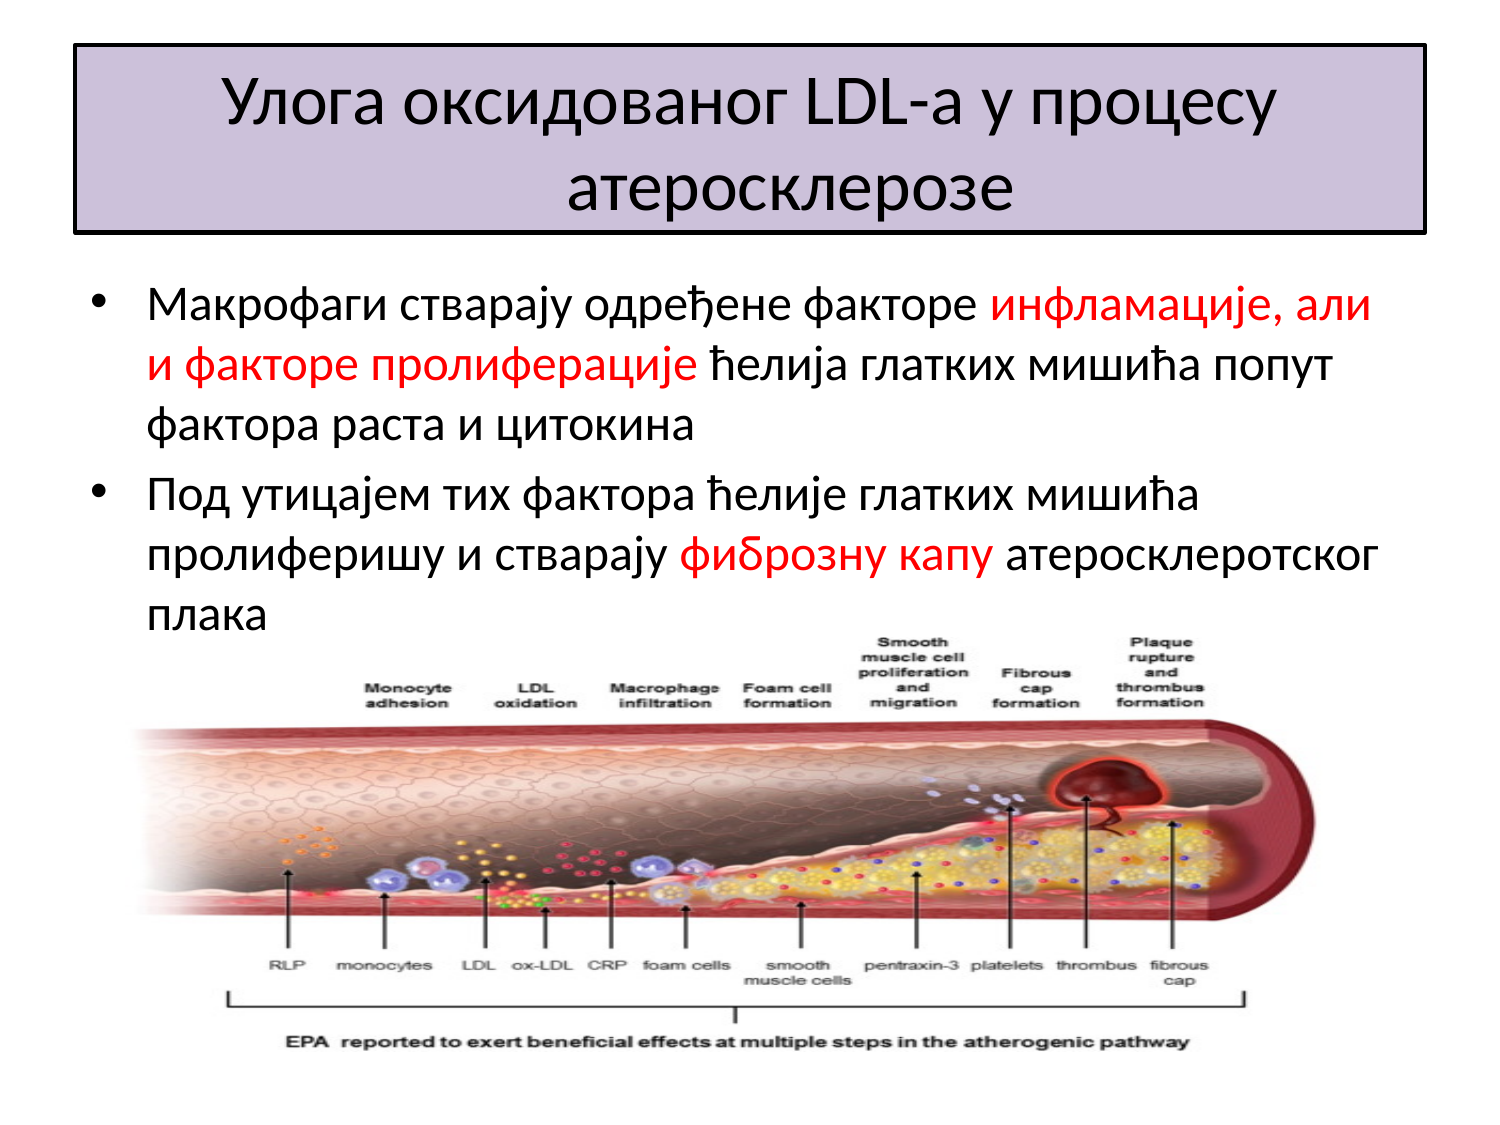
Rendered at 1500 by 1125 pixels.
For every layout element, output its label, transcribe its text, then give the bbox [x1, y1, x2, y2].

list Макрофаги стварају одређене факторе инфламације, али и факторе пролиферације ћелија глатких мишића попут фактора раста и цитокина Под утицајем тих фактора ћелије глатких мишића пролиферишу и стварају фиброзну капу атеросклеротског плака [75, 262, 1425, 1005]
title Улога оксидованог LDL-a у процесу атеросклерозе [73, 43, 1427, 235]
picture [124, 637, 1326, 1052]
